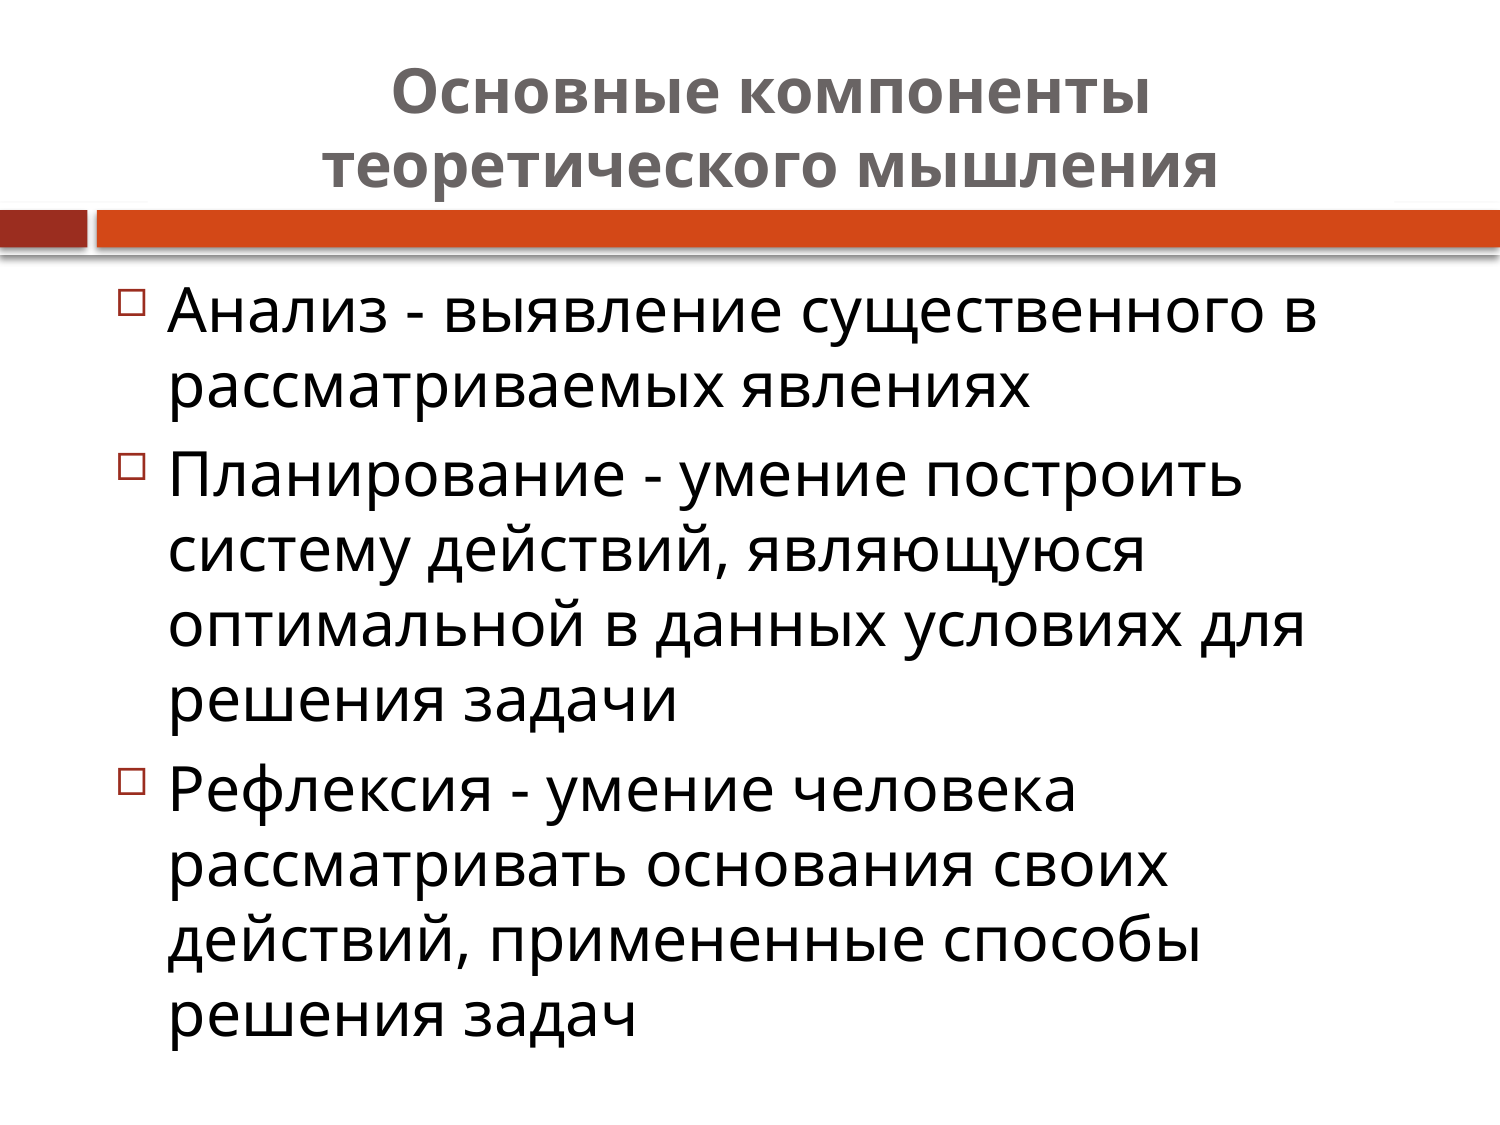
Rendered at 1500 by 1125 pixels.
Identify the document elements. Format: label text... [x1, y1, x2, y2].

title Основные компоненты теоретического мышления [147, 42, 1395, 209]
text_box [249, 312, 1251, 813]
list Анализ - выявление существенного в рассматриваемых явлениях Планирование - умение построить систему действий, являющуюся оптимальной в данных условиях для решения задачи Рефлексия - умение человека рассматривать основания своих действий, примененные способы решения задач [100, 262, 1438, 1005]
